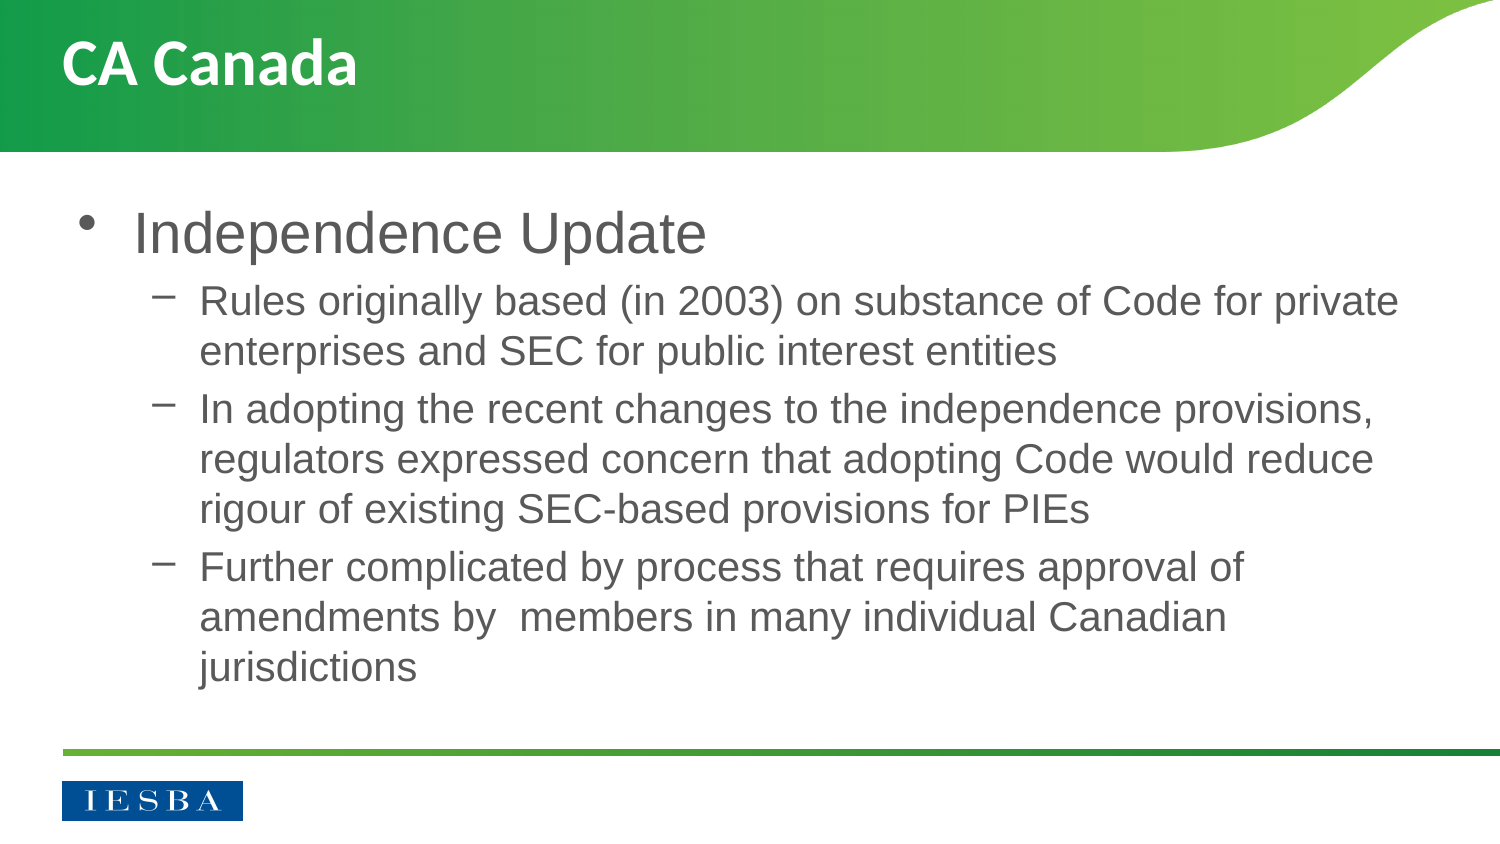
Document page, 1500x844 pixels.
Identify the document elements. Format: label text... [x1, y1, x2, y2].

picture [62, 781, 243, 821]
subtitle CA Canada [62, 18, 500, 147]
picture [0, 0, 1497, 152]
list Independence Update Rules originally based (in 2003) on substance of Code for private enterprises and SEC for public interest entities In adopting the recent changes to the independence provisions, regulators expressed concern that adopting Code would reduce rigour of existing SEC-based provisions for PIEs Further complicated by process that requires approval of amendments by members in many individual Canadian jurisdictions [62, 187, 1450, 694]
